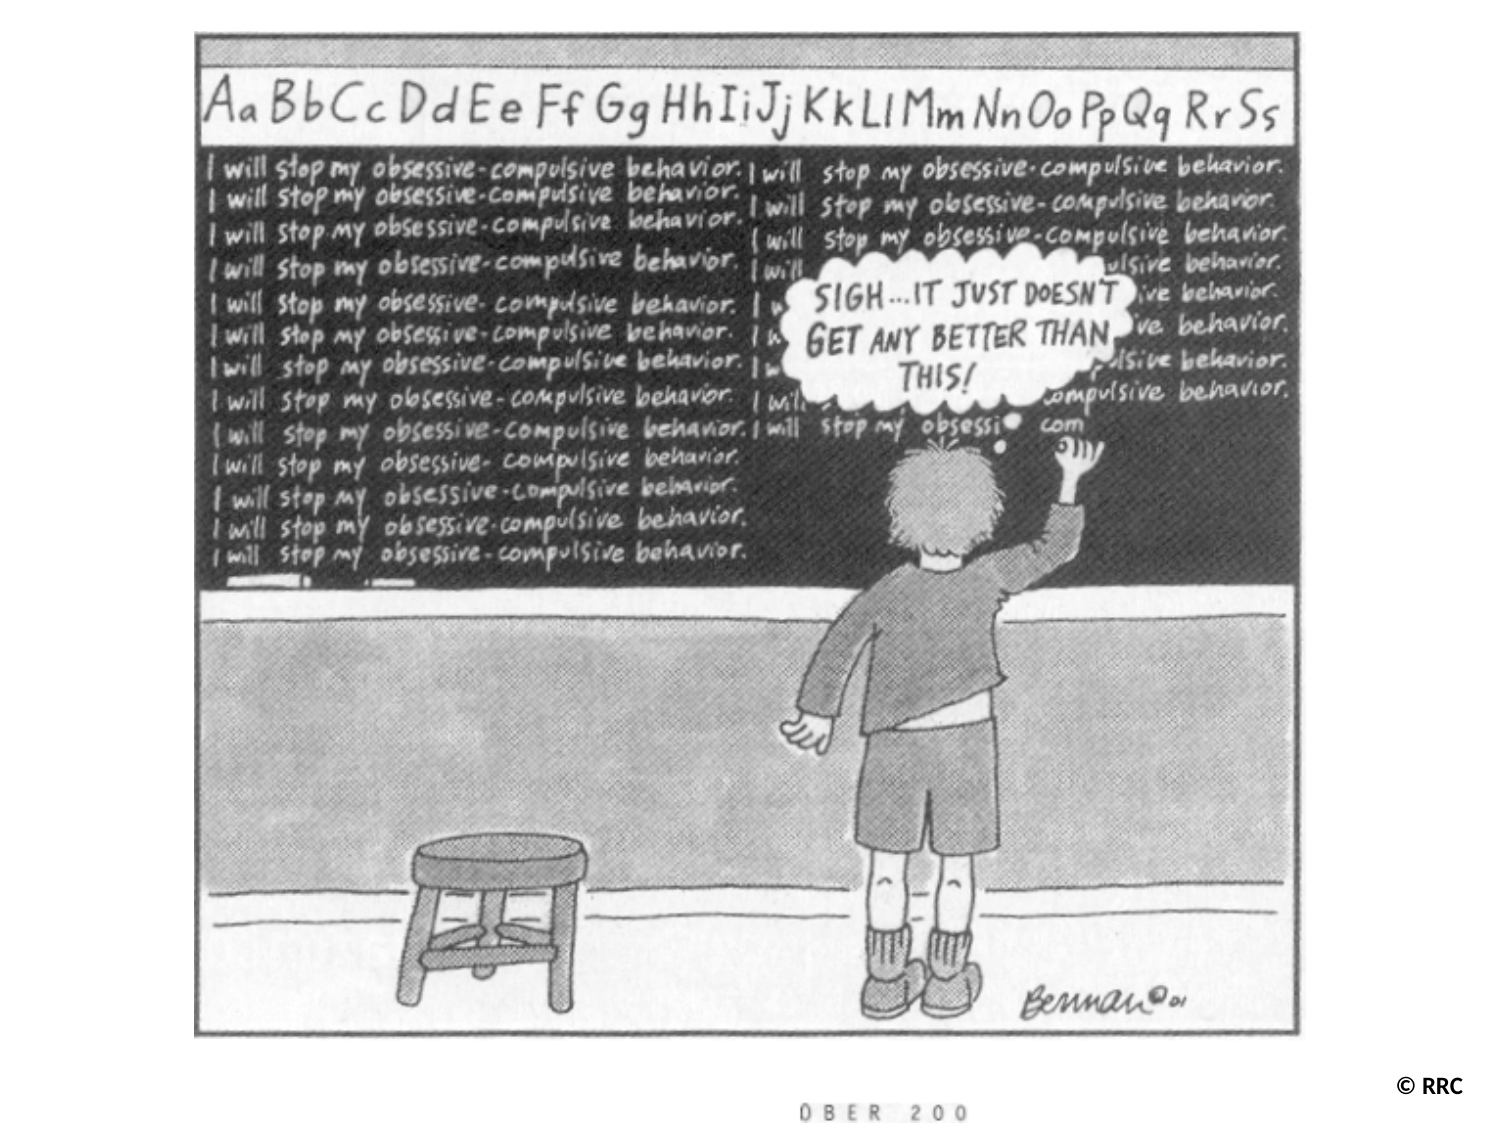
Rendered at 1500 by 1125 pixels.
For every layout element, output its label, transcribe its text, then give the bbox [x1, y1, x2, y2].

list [194, 30, 1306, 1123]
text_box © RRC [1315, 1046, 1479, 1107]
